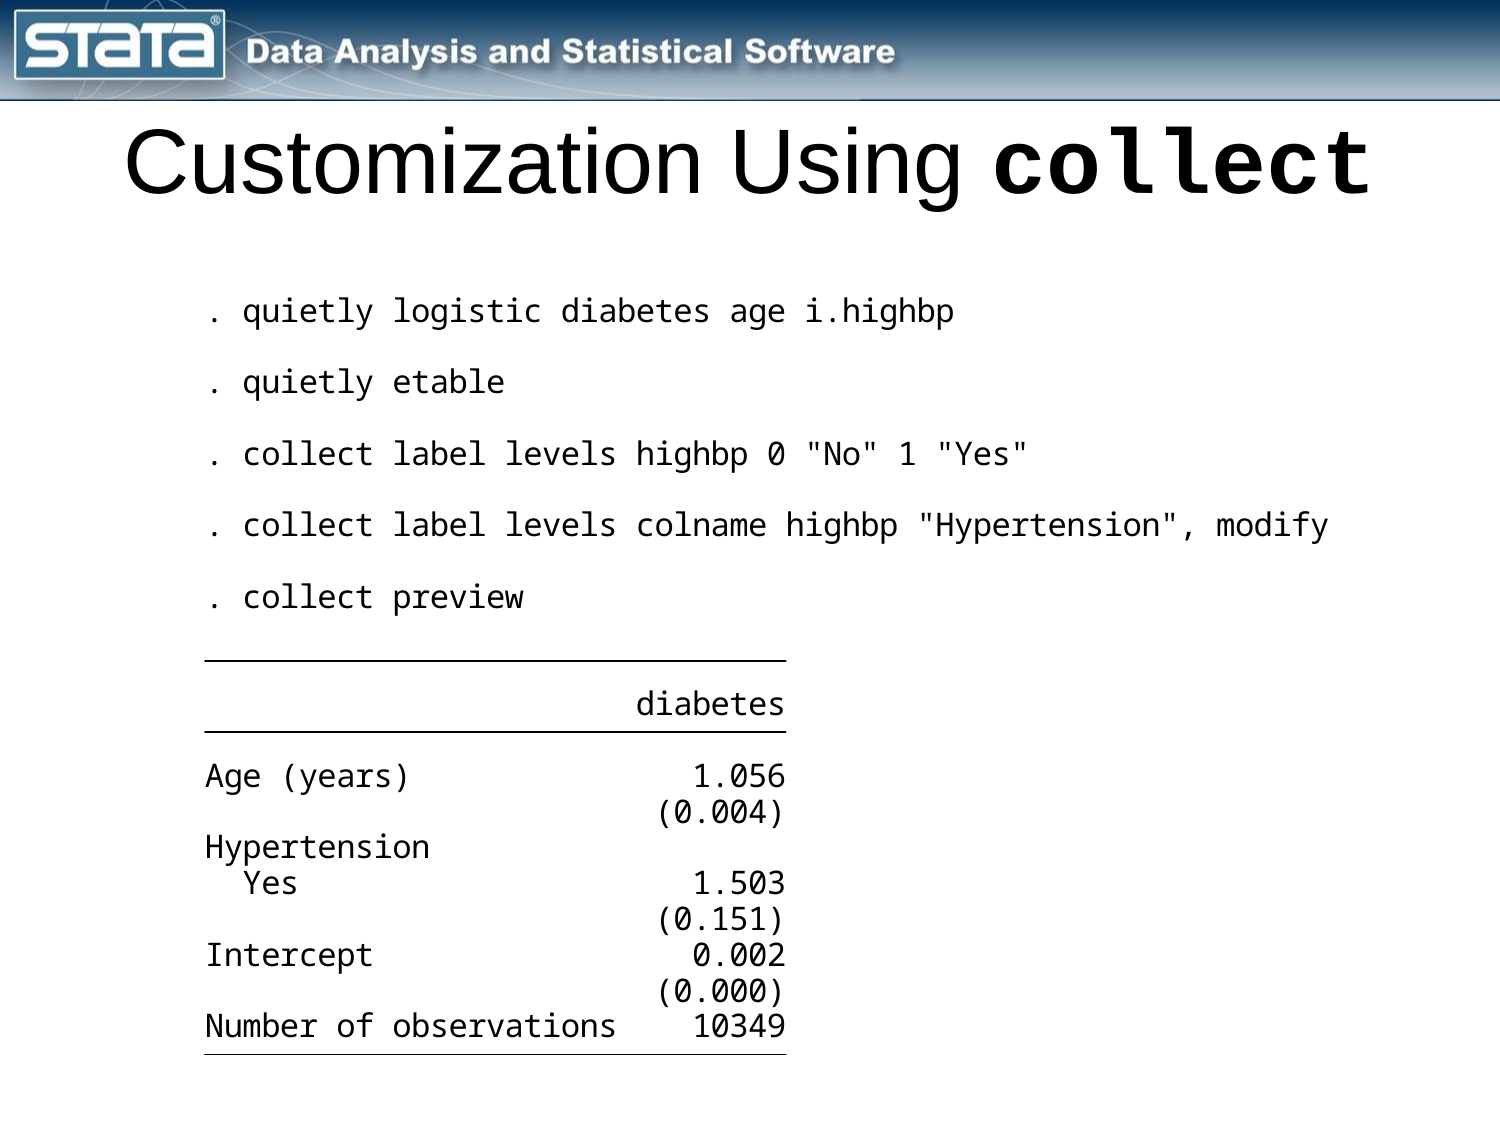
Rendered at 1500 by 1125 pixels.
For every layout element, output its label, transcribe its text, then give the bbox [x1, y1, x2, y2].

picture [199, 287, 1347, 1076]
title Customization Using collect [0, 108, 1500, 213]
picture [0, 0, 1500, 102]
